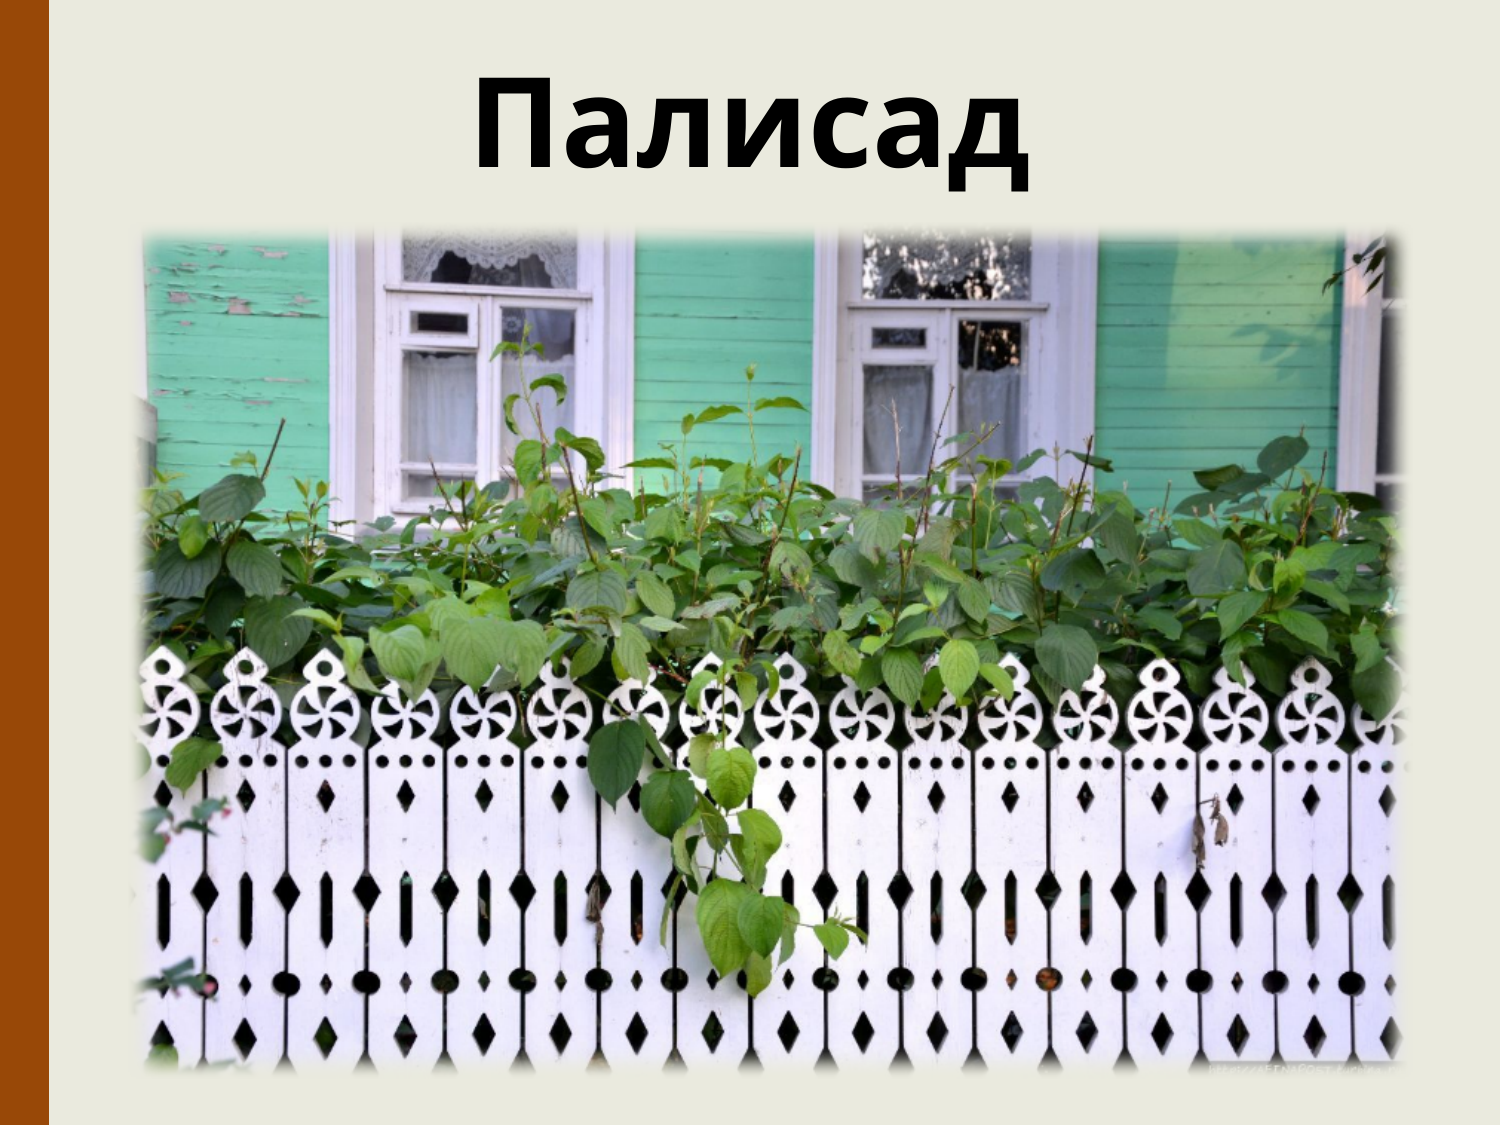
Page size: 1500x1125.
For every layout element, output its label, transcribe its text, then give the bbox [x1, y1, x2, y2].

text_box [0, 0, 49, 1125]
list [128, 222, 1413, 1079]
title Палисад [75, 23, 1425, 211]
